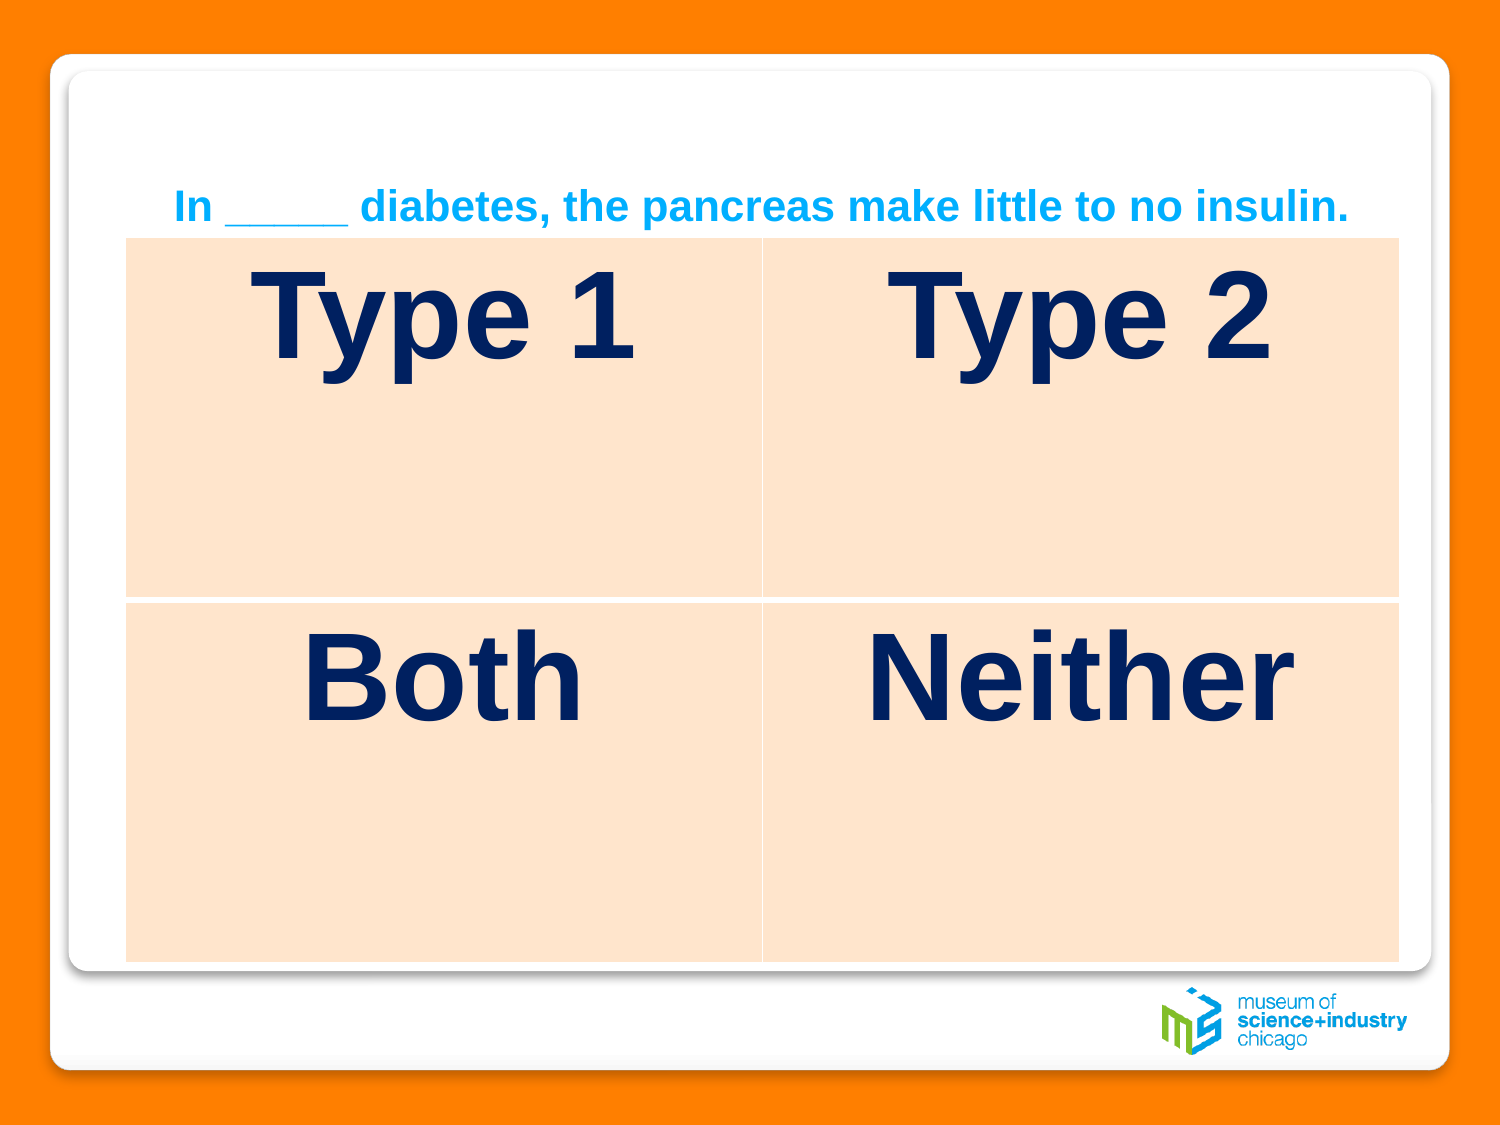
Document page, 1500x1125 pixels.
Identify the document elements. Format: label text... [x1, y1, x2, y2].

table_cell Neither [763, 603, 1399, 962]
table_header Type 2 [763, 238, 1399, 597]
table_header Type 1 [126, 238, 762, 597]
picture [1162, 987, 1407, 1055]
table_cell Both [126, 603, 762, 962]
title In _____ diabetes, the pancreas make little to no insulin. [125, 137, 1400, 237]
